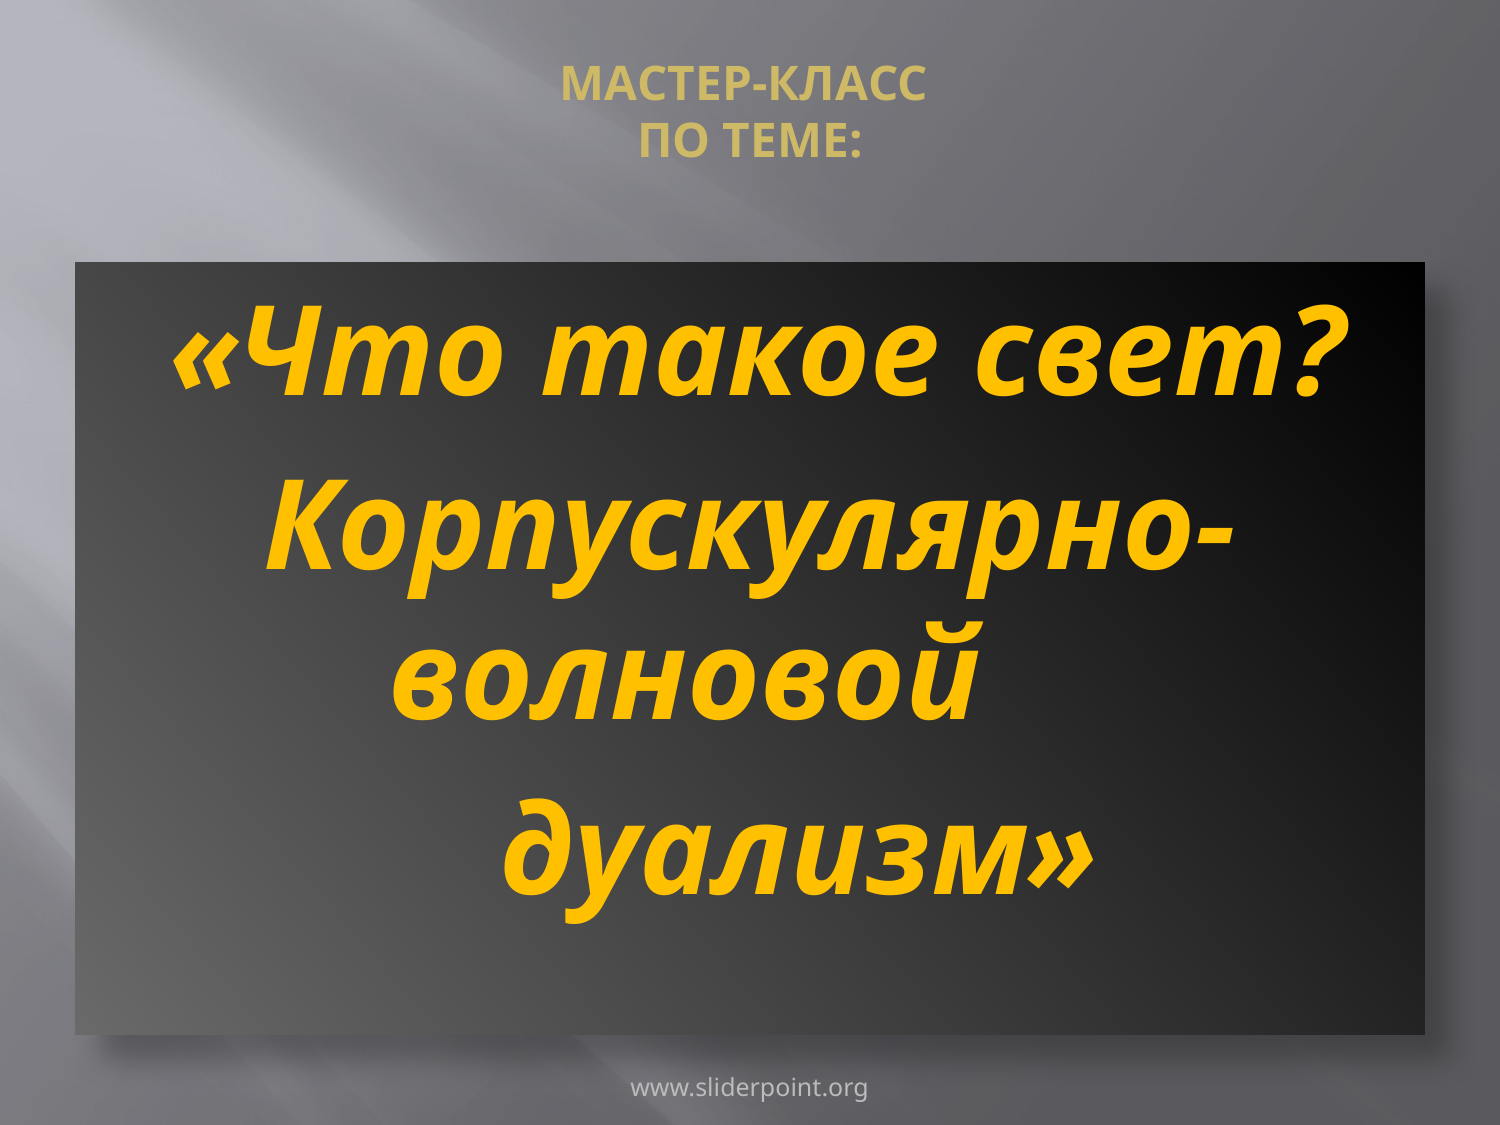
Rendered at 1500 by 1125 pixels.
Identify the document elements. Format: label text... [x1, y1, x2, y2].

title Мастер-класс по теме: [75, 45, 1425, 233]
footer www.sliderpoint.org [512, 1052, 988, 1113]
list «Что такое свет? Корпускулярно-волновой дуализм» [75, 262, 1425, 1035]
